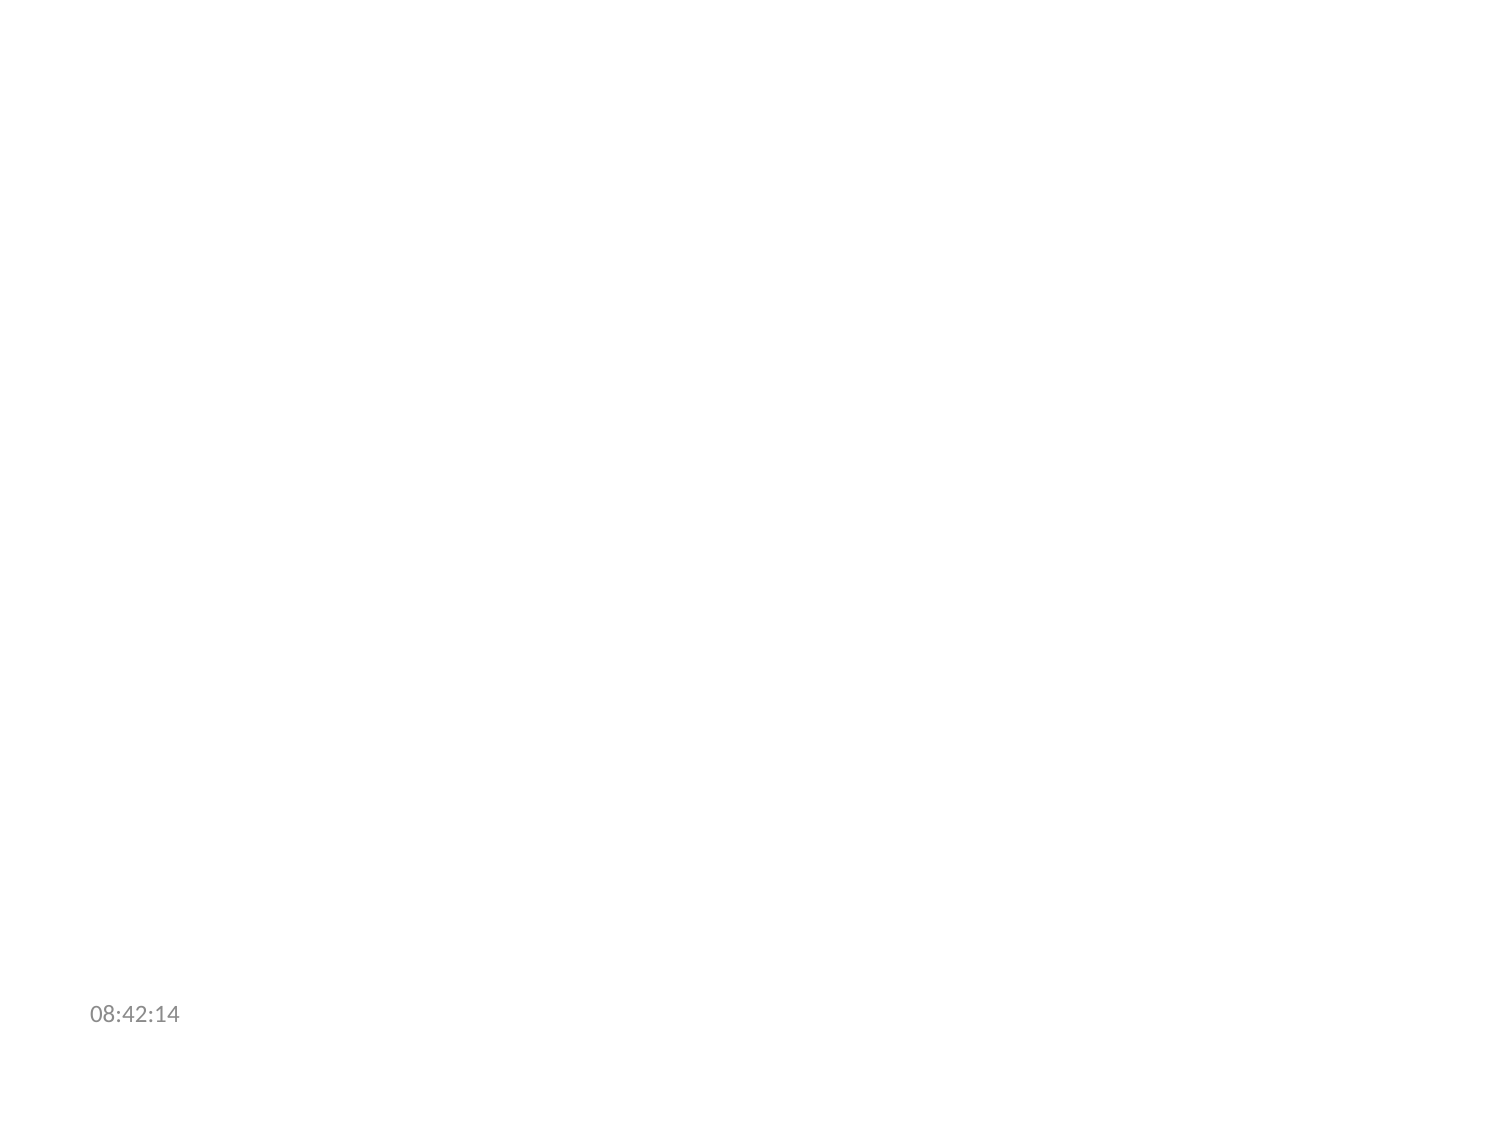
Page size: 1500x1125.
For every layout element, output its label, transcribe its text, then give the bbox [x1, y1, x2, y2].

text_box 15:35:09 [75, 982, 425, 1043]
